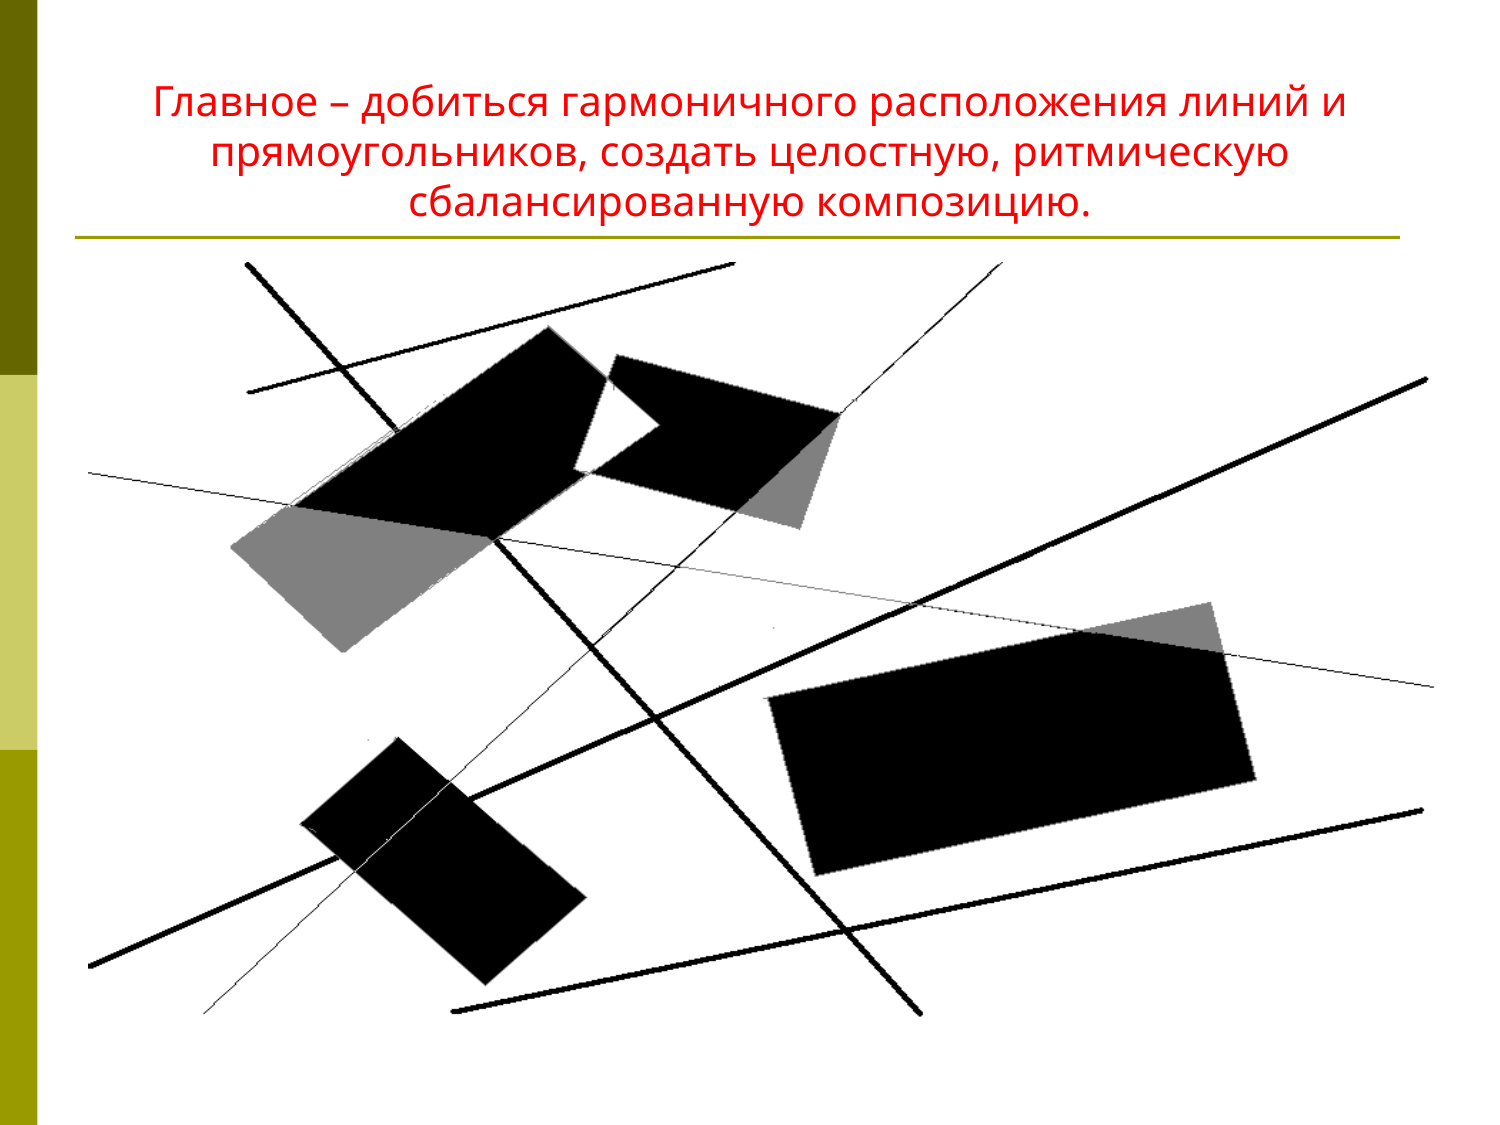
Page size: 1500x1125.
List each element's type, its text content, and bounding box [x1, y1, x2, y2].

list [88, 262, 1448, 1125]
title Главное – добиться гармоничного расположения линий и прямоугольников, создать целостную, ритмическую сбалансированную композицию. [74, 45, 1426, 233]
